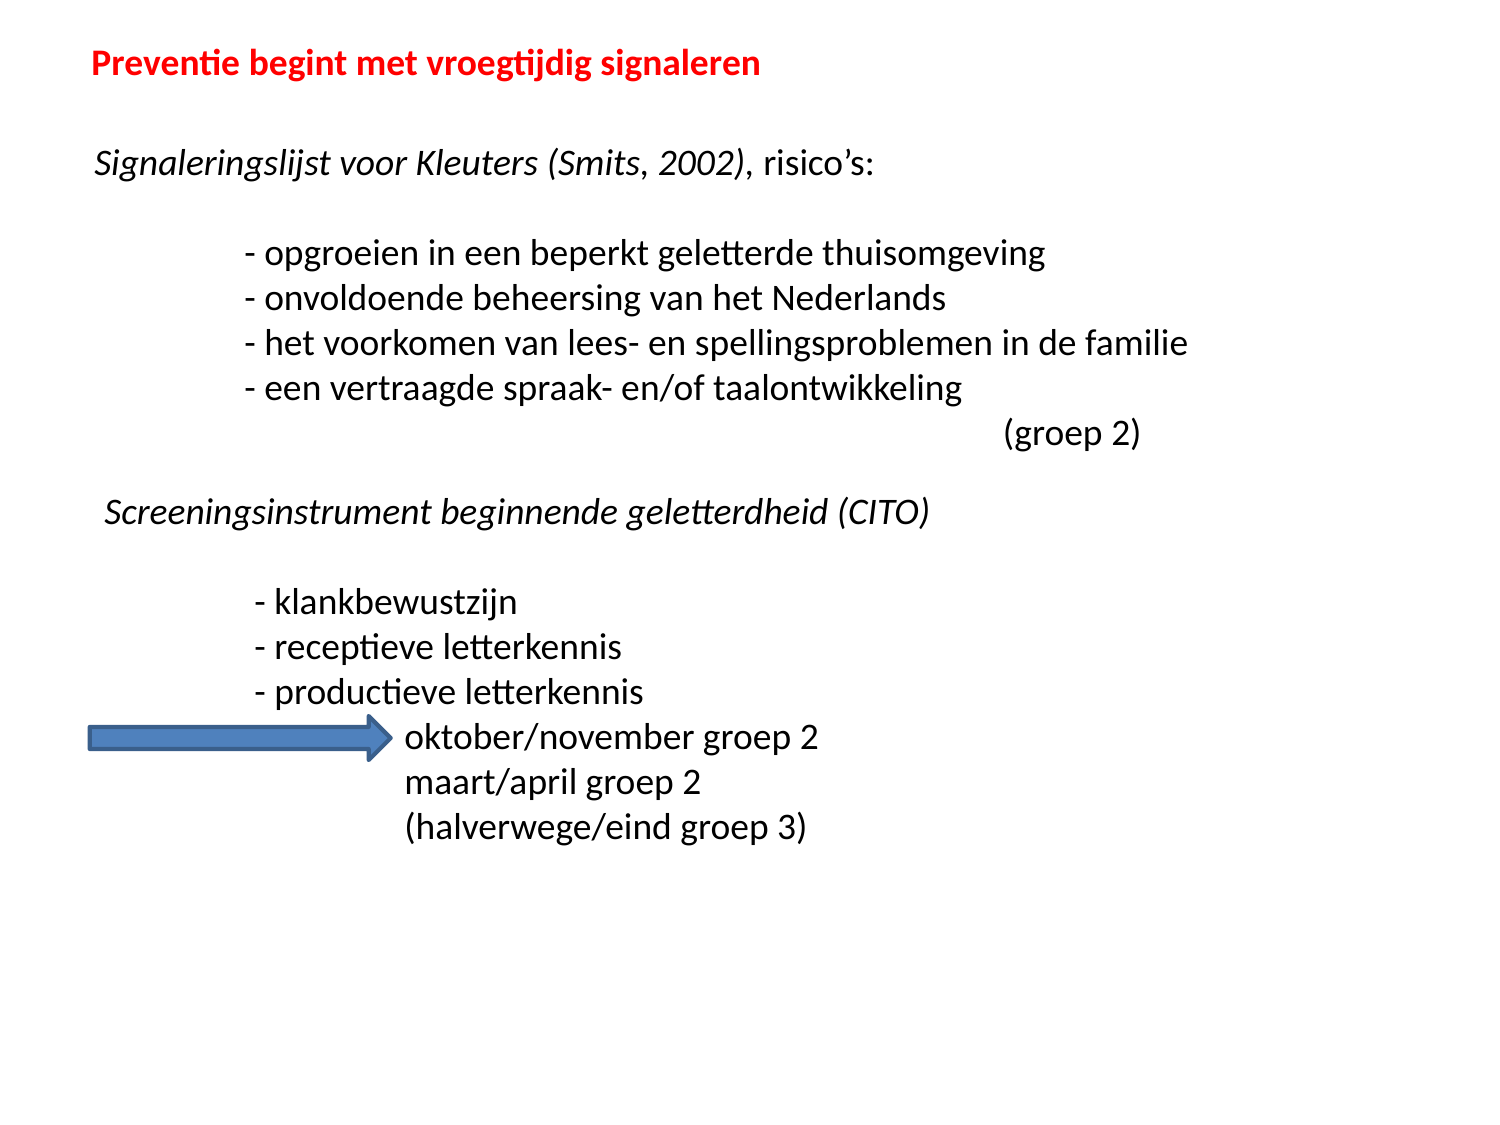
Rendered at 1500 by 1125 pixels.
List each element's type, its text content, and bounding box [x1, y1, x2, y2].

text_box Preventie begint met vroegtijdig signaleren [76, 30, 1388, 91]
text_box Signaleringslijst voor Kleuters (Smits, 2002), risico’s: - opgroeien in een beperkt geletterde thuisomgeving - onvoldoende beheersing van het Nederlands - het voorkomen van lees- en spellingsproblemen in de familie - een vertraagde spraak- en/of taalontwikkeling (groep 2) [79, 130, 1391, 506]
text_box [87, 714, 393, 762]
text_box Screeningsinstrument beginnende geletterdheid (CITO) - klankbewustzijn - receptieve letterkennis - productieve letterkennis oktober/november groep 2 maart/april groep 2 (halverwege/eind groep 3) [89, 479, 1401, 900]
